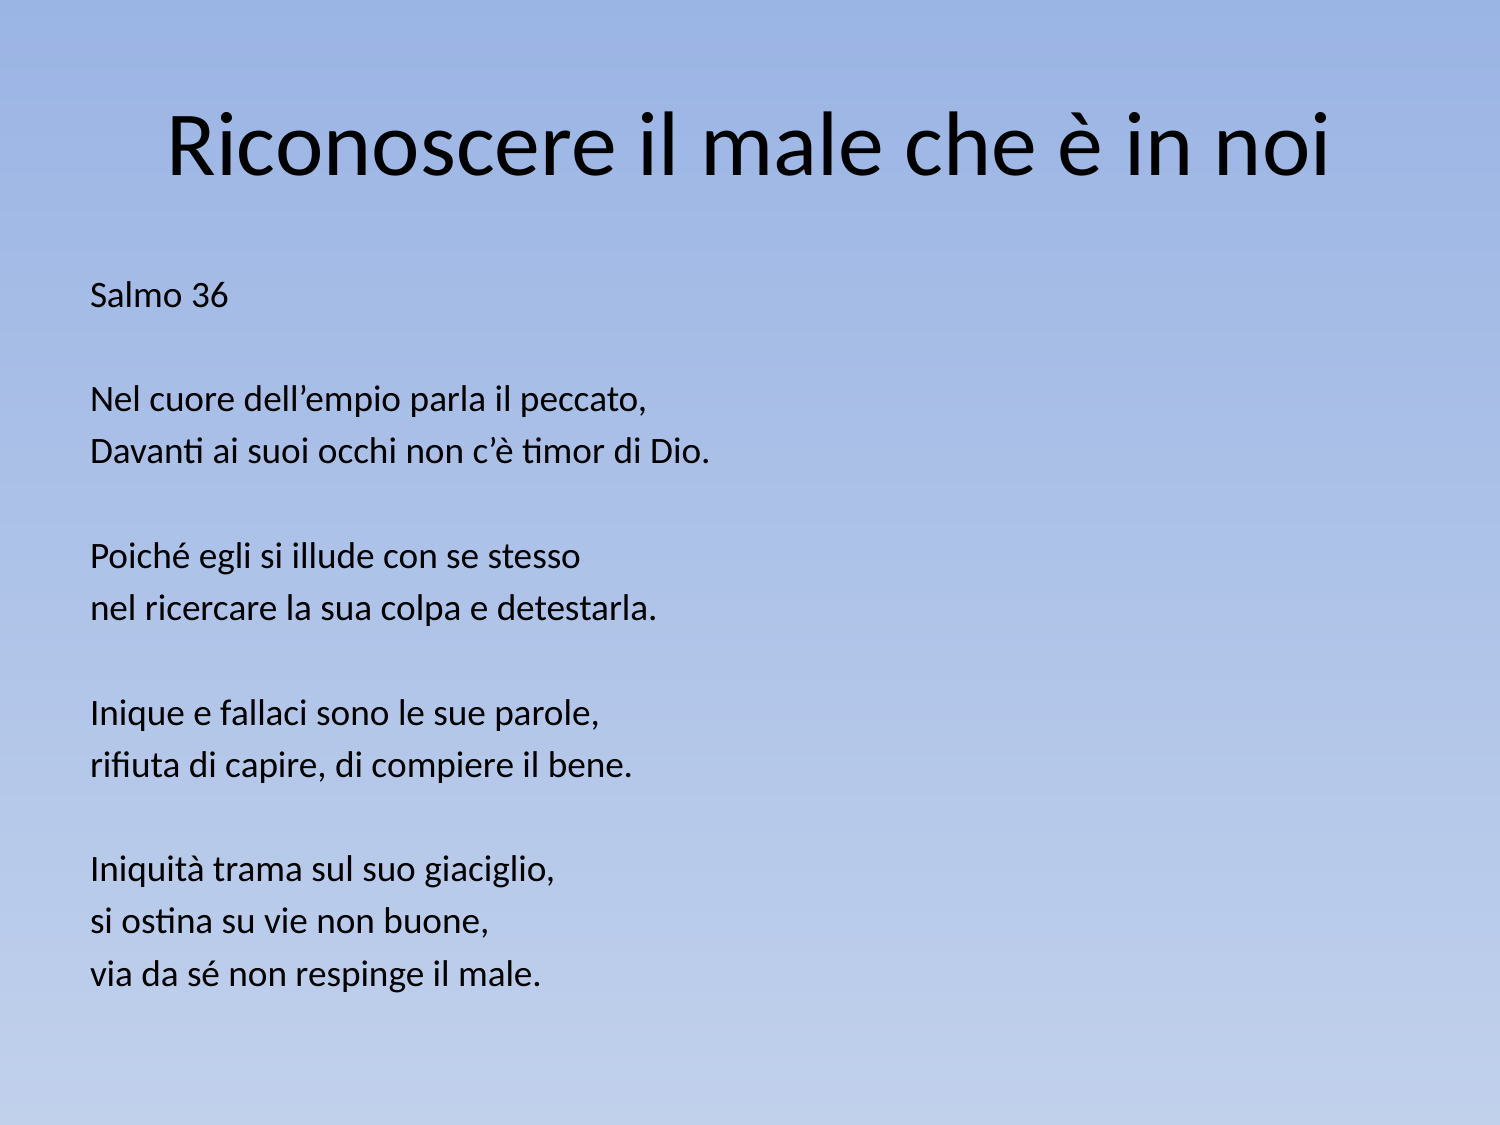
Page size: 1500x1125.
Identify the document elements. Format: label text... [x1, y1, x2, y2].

title Riconoscere il male che è in noi [75, 45, 1425, 233]
list Salmo 36 Nel cuore dell’empio parla il peccato, Davanti ai suoi occhi non c’è timor di Dio. Poiché egli si illude con se stesso nel ricercare la sua colpa e detestarla. Inique e fallaci sono le sue parole, rifiuta di capire, di compiere il bene. Iniquità trama sul suo giaciglio, si ostina su vie non buone, via da sé non respinge il male. [75, 262, 1425, 1005]
